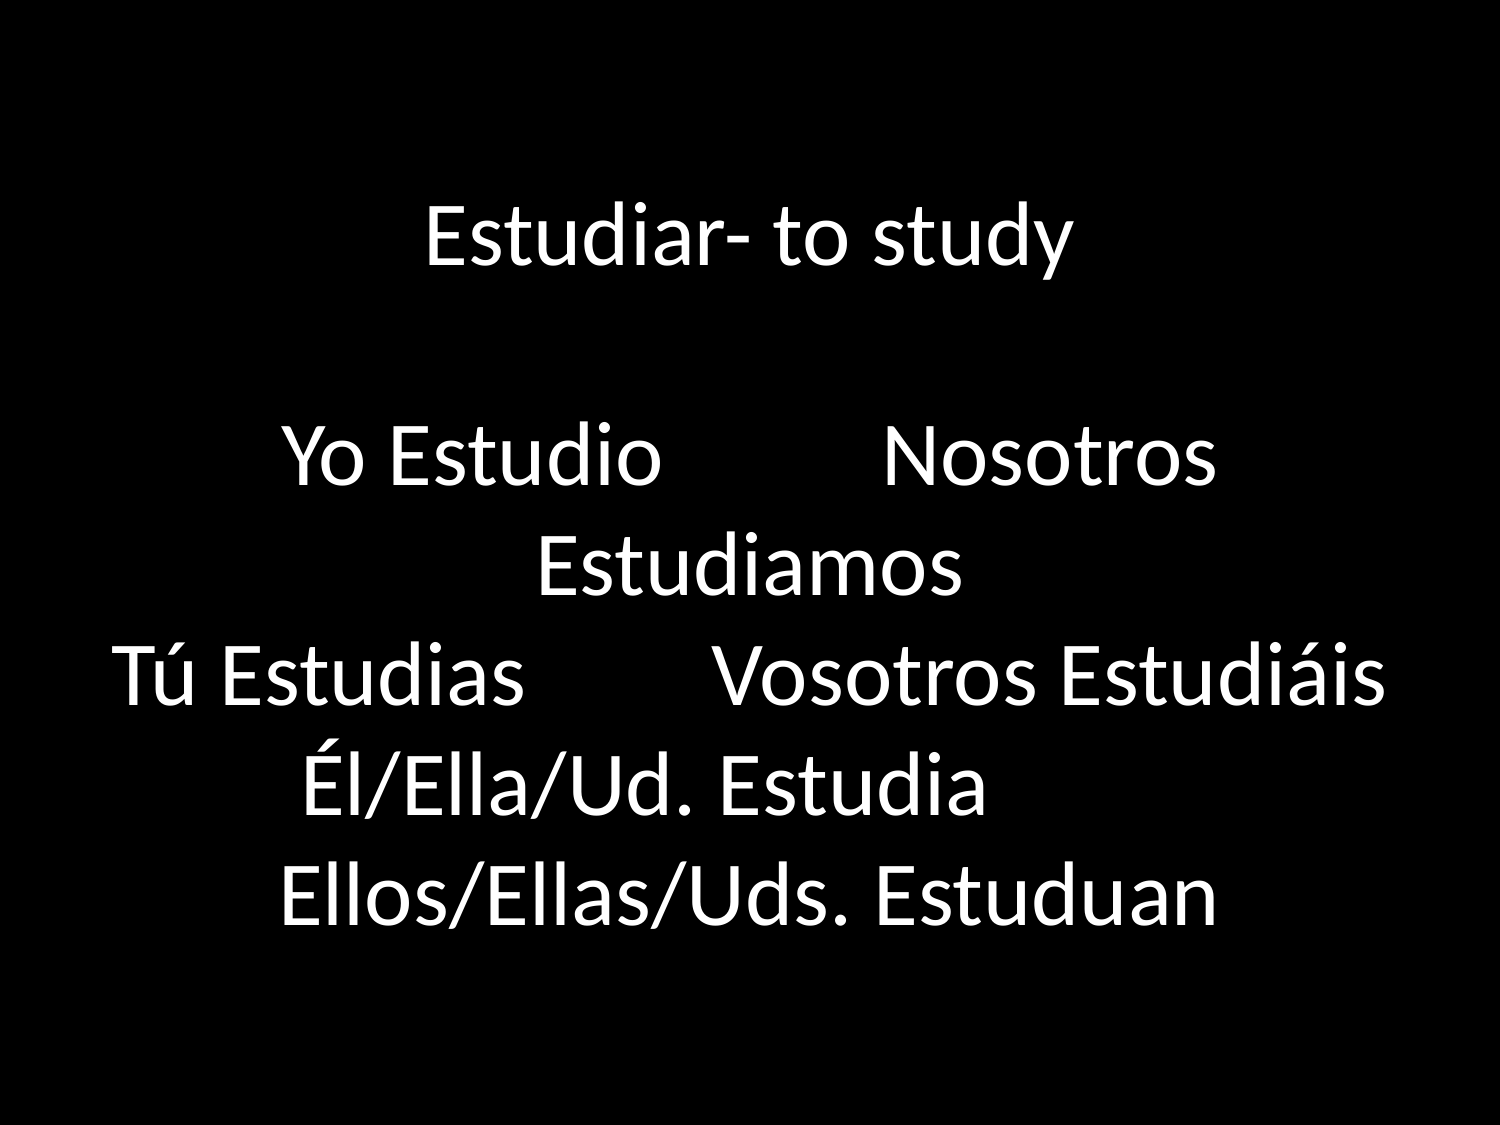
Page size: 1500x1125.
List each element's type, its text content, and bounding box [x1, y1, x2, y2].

title Estudiar- to study Yo Estudio Nosotros Estudiamos Tú Estudias Vosotros Estudiáis Él/Ella/Ud. Estudia Ellos/Ellas/Uds. Estuduan [75, 45, 1425, 1073]
